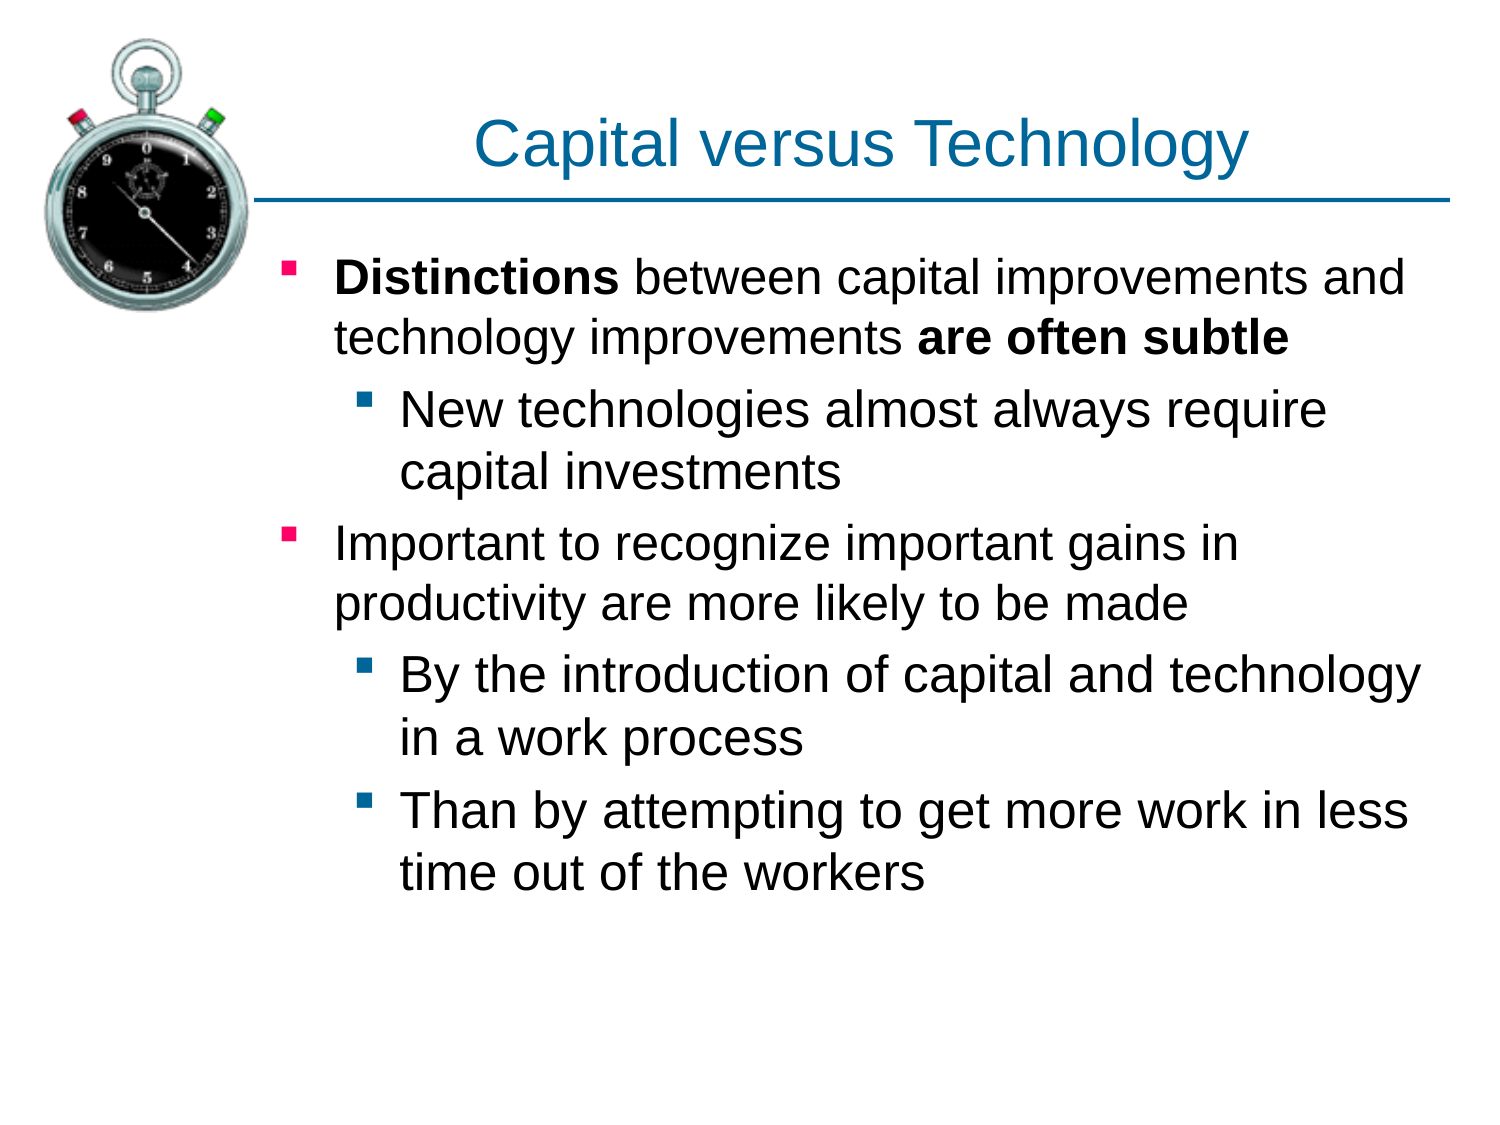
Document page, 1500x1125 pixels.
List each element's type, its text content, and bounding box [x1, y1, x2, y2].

picture [37, 37, 254, 313]
title Capital versus Technology [275, 37, 1450, 188]
list Distinctions between capital improvements and technology improvements are often subtle New technologies almost always require capital investments Important to recognize important gains in productivity are more likely to be made By the introduction of capital and technology in a work process Than by attempting to get more work in less time out of the workers [262, 237, 1450, 975]
